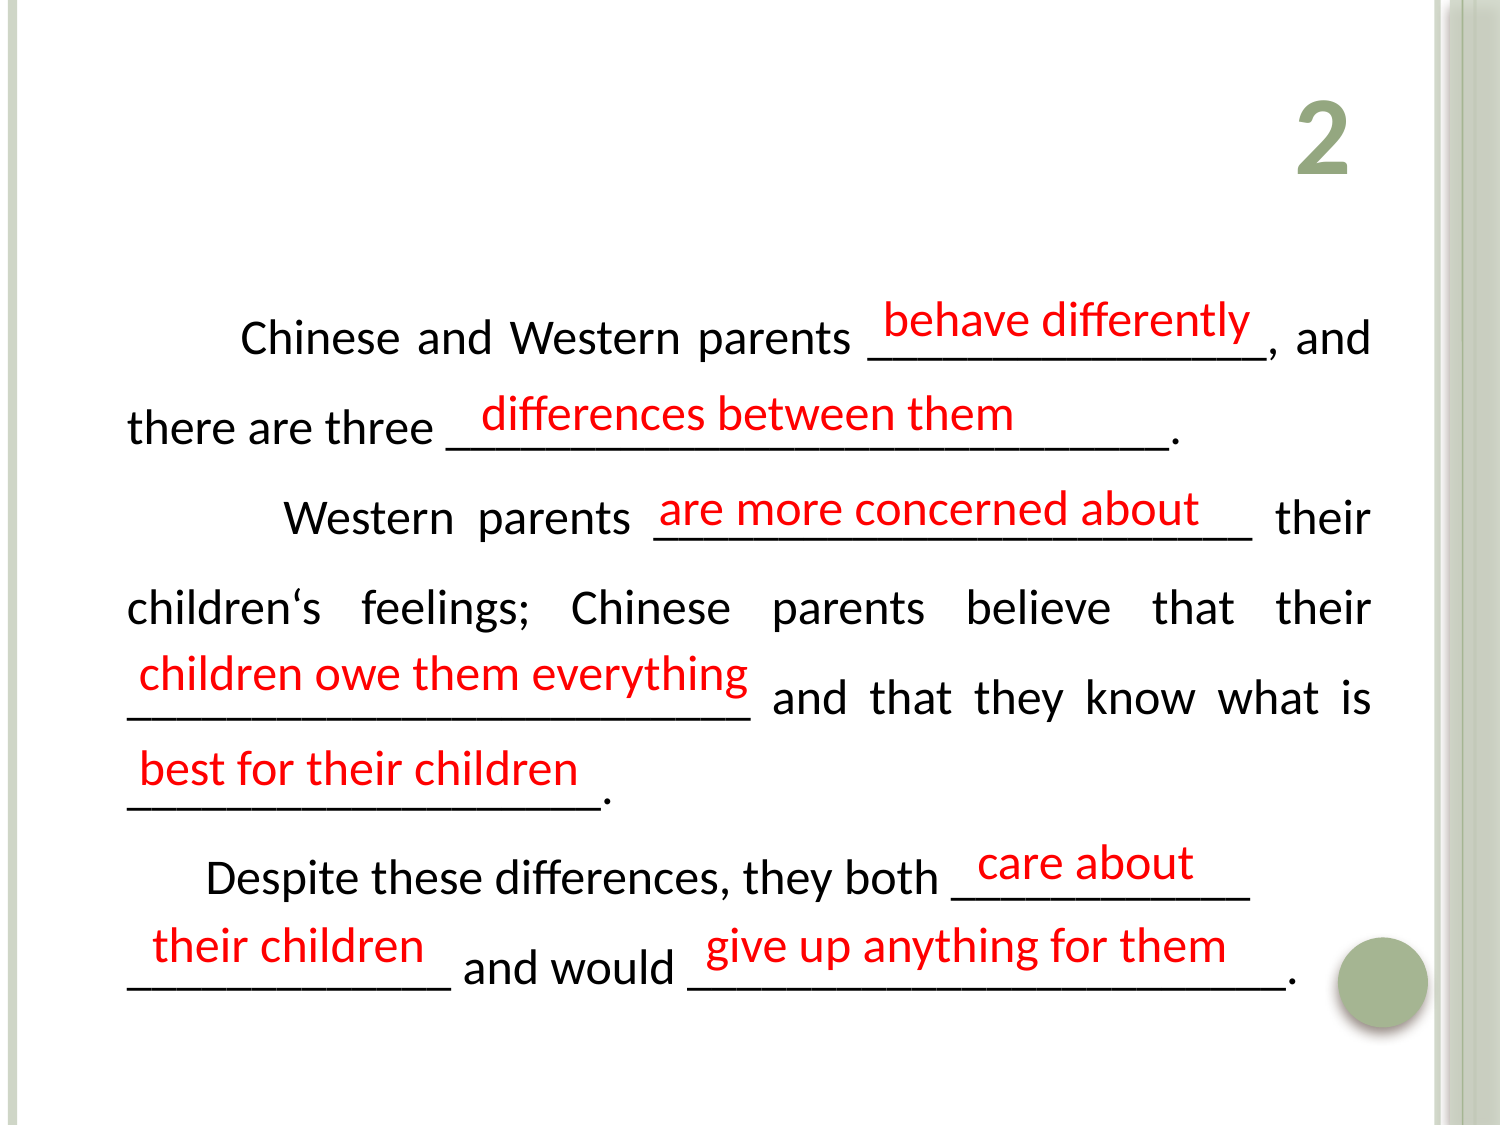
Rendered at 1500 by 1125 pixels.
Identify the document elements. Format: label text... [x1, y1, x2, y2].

text_box best for their children [123, 727, 648, 803]
text_box Chinese and Western parents ________________, and there are three _____________________________. Western parents ________________________ their children‘s feelings; Chinese parents believe that their _________________________ and that they know what is ___________________. Despite these differences, they both ____________ _____________ and would ________________________. [112, 267, 1388, 1002]
text_box give up anything for them [690, 905, 1304, 980]
text_box are more concerned about [643, 467, 1235, 543]
text_box their children [137, 905, 440, 980]
text_box care about [962, 822, 1258, 897]
text_box 2 [1257, 54, 1388, 205]
text_box children owe them everything [123, 633, 824, 709]
text_box behave differently [868, 278, 1282, 354]
text_box differences between them [466, 373, 1105, 449]
